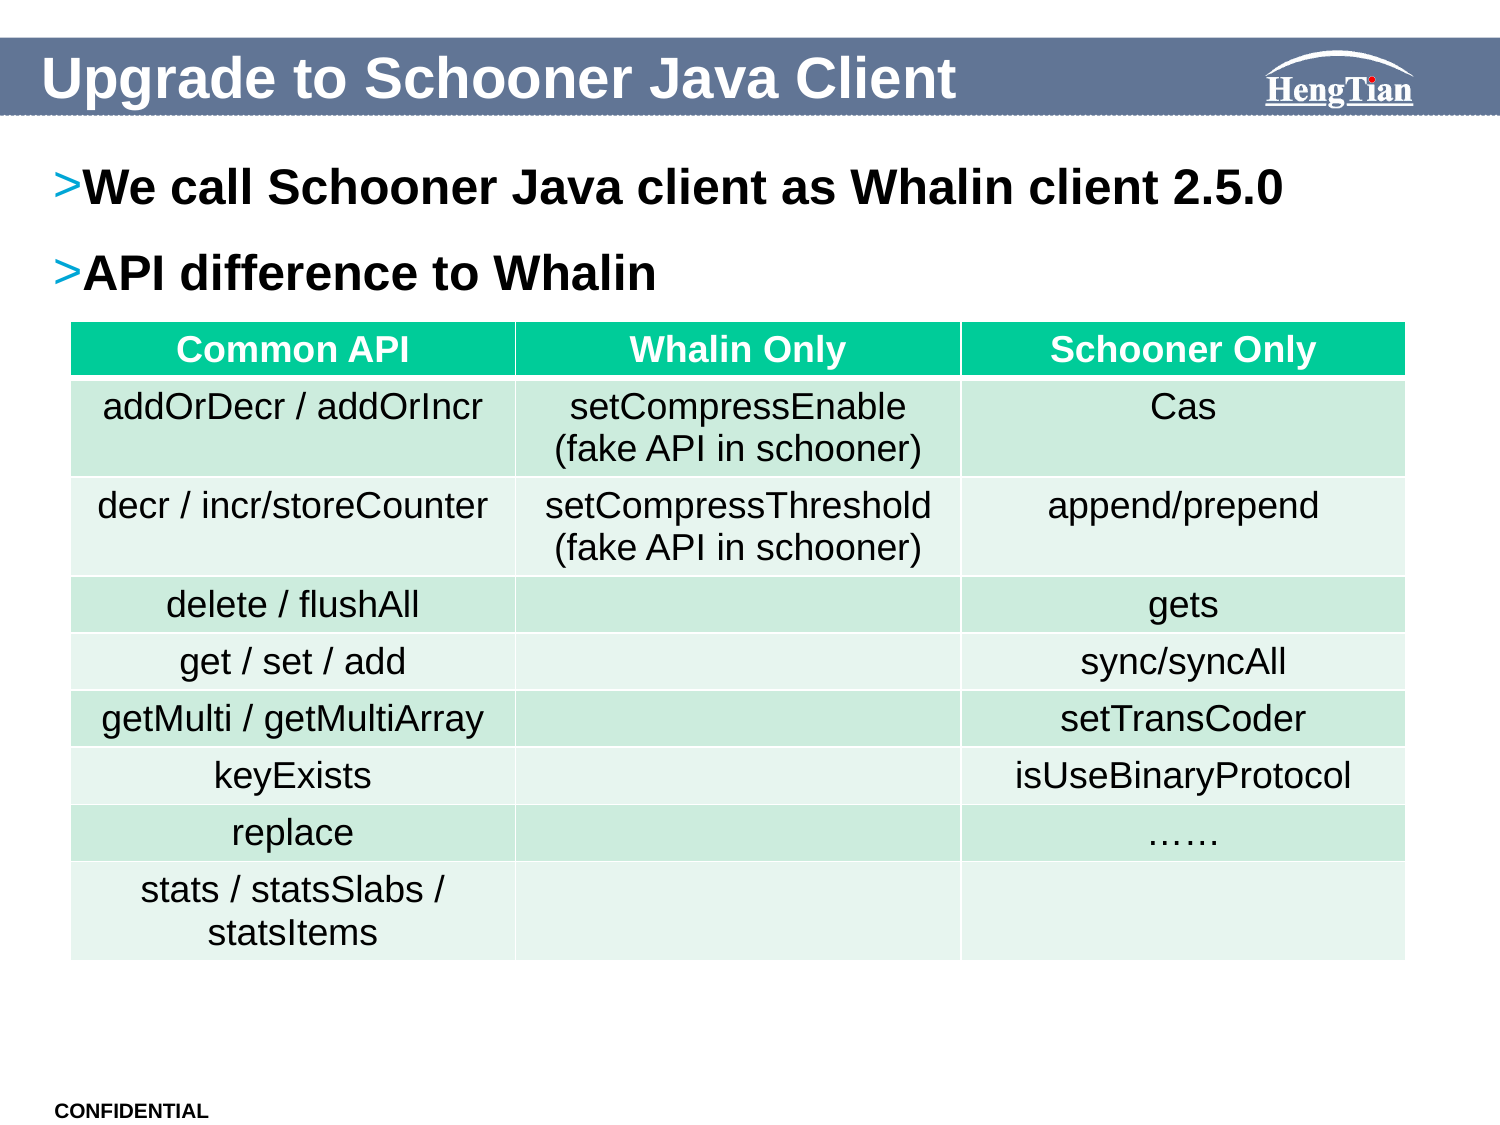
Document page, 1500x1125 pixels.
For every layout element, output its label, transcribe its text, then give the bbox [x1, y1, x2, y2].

table_cell [516, 748, 960, 804]
table_cell [516, 862, 960, 960]
table_cell Cas [962, 381, 1405, 476]
table_cell [962, 862, 1405, 960]
picture [1210, 31, 1453, 150]
table_cell sync/syncAll [962, 634, 1405, 689]
table_cell addOrDecr / addOrIncr [71, 381, 515, 476]
table_cell setCompressEnable (fake API in schooner) [516, 381, 960, 476]
table_cell [516, 634, 960, 689]
table_cell keyExists [71, 748, 515, 804]
table_cell delete / flushAll [71, 577, 515, 632]
table_cell decr / incr/storeCounter [71, 478, 515, 575]
table_cell stats / statsSlabs / statsItems [71, 862, 515, 960]
table_cell isUseBinaryProtocol [962, 748, 1405, 804]
table_cell getMulti / getMultiArray [71, 691, 515, 746]
table_cell replace [71, 805, 515, 861]
table_header Whalin Only [516, 322, 960, 375]
list We call Schooner Java client as Whalin client 2.5.0 API difference to Whalin [52, 152, 1409, 1055]
table_cell gets [962, 577, 1405, 632]
title Upgrade to Schooner Java Client [40, 50, 1397, 113]
table_cell …… [962, 805, 1405, 861]
table_cell append/prepend [962, 478, 1405, 575]
table_cell setTransCoder [962, 691, 1405, 746]
table_cell [516, 805, 960, 861]
table_cell [516, 577, 960, 632]
table_header Common API [71, 322, 515, 375]
table_cell setCompressThreshold (fake API in schooner) [516, 478, 960, 575]
table_header Schooner Only [962, 322, 1405, 375]
table_cell get / set / add [71, 634, 515, 689]
table_cell [516, 691, 960, 746]
